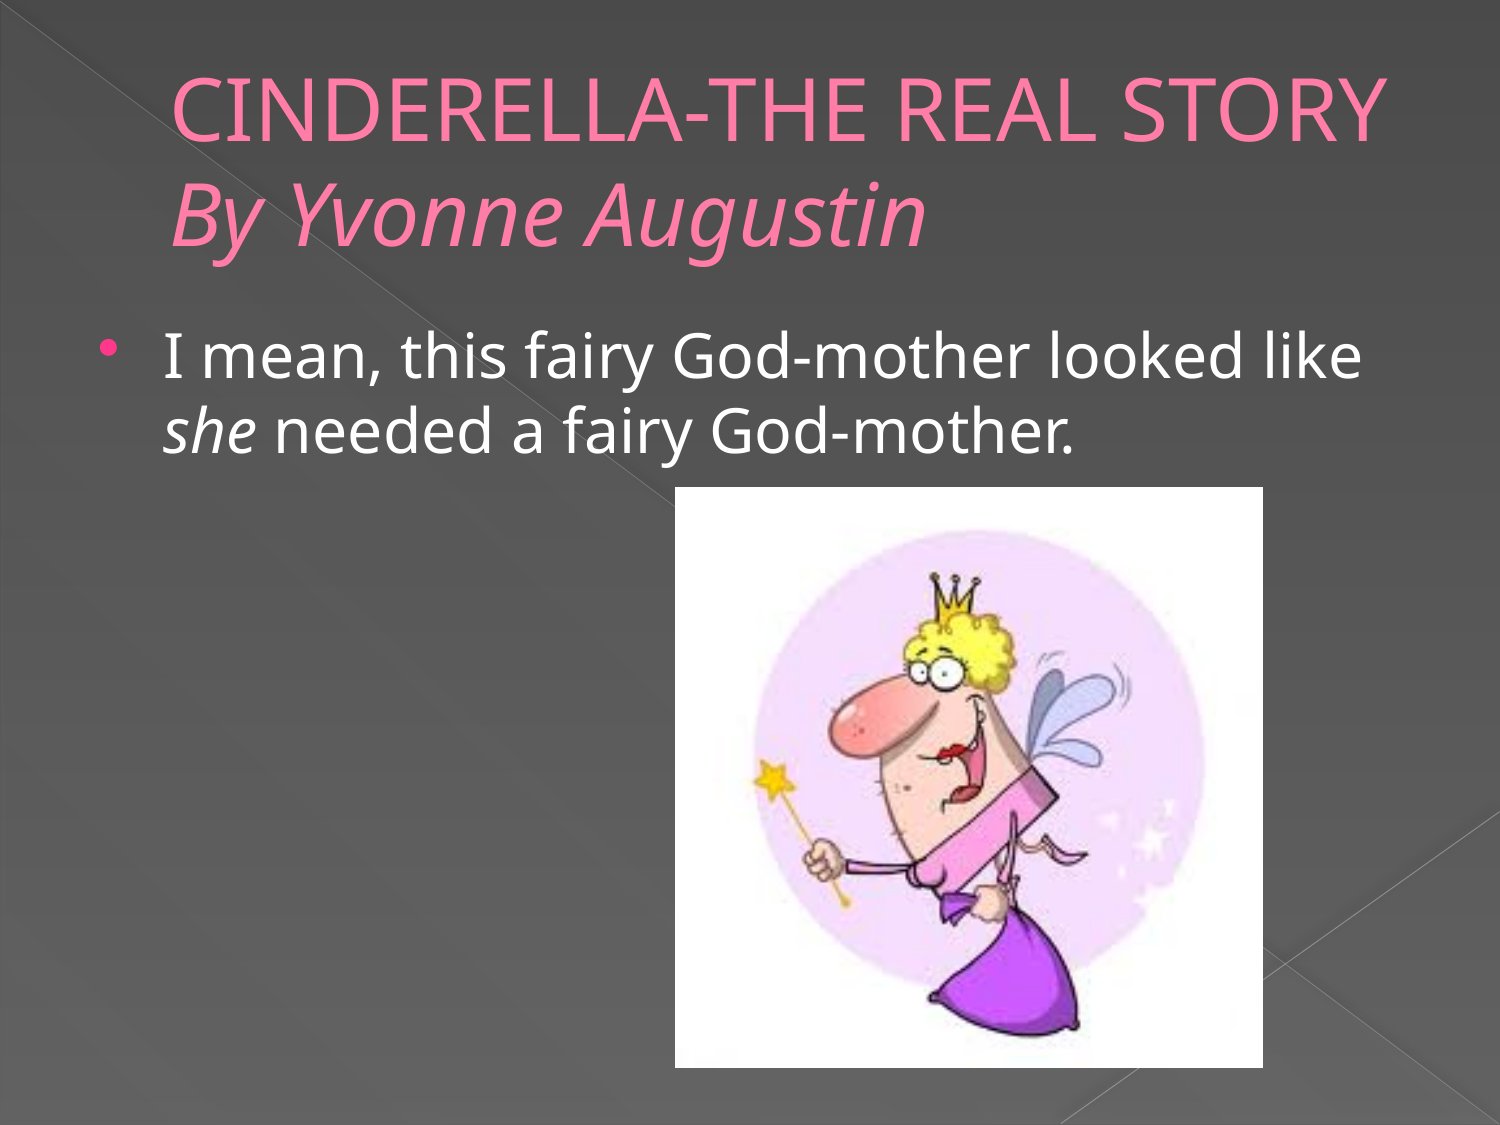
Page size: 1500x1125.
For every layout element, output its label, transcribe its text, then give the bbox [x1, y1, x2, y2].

picture [674, 487, 1263, 1068]
title CINDERELLA-THE REAL STORY By Yvonne Augustin [75, 43, 1425, 274]
list I mean, this fairy God-mother looked like she needed a fairy God-mother. [75, 308, 1425, 1059]
